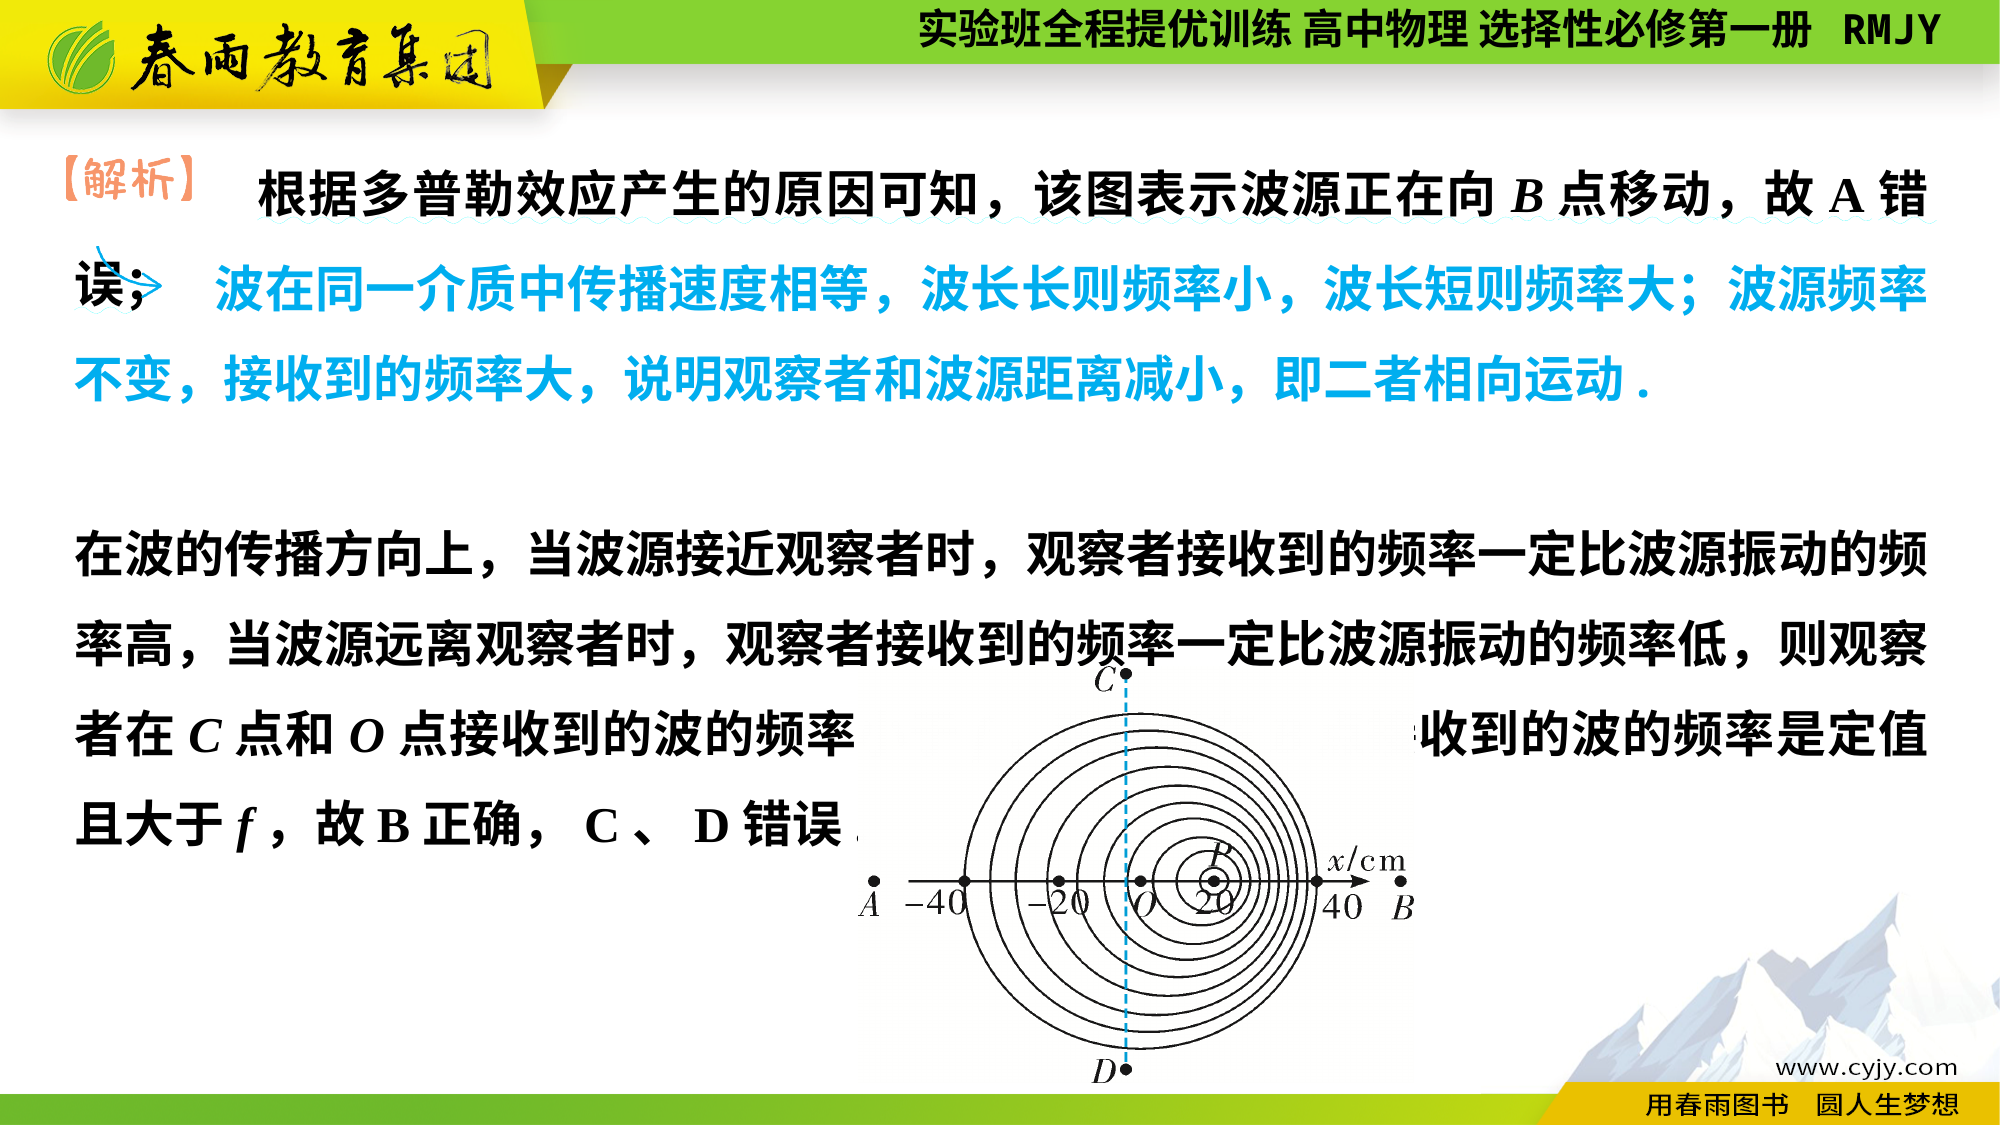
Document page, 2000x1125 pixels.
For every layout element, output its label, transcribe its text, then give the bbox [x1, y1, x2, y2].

text_box 波在同一介质中传播速度相等，波长长则频率小，波长短则频率大；波源频率不变，接收到的频率大，说明观察者和波源距离减小，即二者相向运动. [59, 219, 1944, 415]
list 根据多普勒效应产生的原因可知，该图表示波源正在向B点移动，故A错误； 在波的传播方向上，当波源接近观察者时，观察者接收到的频率一定比波源振动的频率高，当波源远离观察者时，观察者接收到的频率一定比波源振动的频率低，则观察者在C点和O点接收到的波的频率小于f，观察者在B点接收到的波的频率是定值且大于f，故B正确，C、D错误. [59, 125, 1944, 219]
picture [0, 0, 2000, 1125]
list 根据多普勒效应产生的原因可知，该图表示波源正在向B点移动，故A错误； 在波的传播方向上，当波源接近观察者时，观察者接收到的频率一定比波源振动的频率高，当波源远离观察者时，观察者接收到的频率一定比波源振动的频率低，则观察者在C点和O点接收到的波的频率小于f，观察者在B点接收到的波的频率是定值且大于f，故B正确，C、D错误. [59, 415, 1944, 777]
